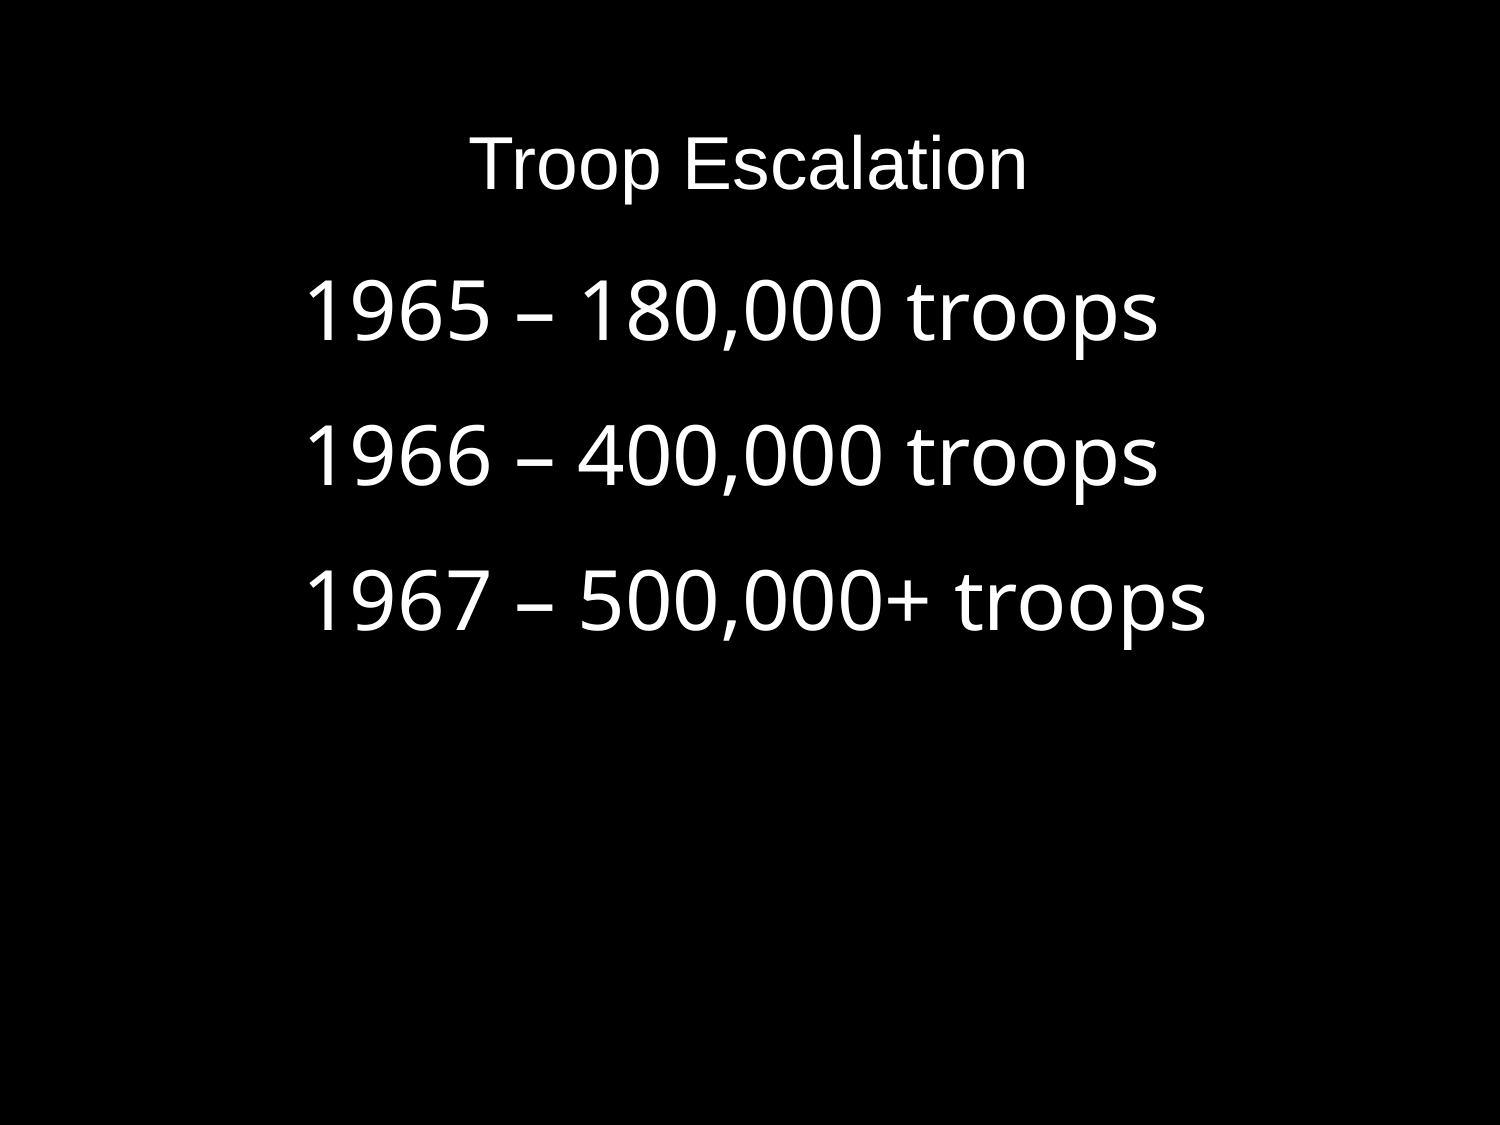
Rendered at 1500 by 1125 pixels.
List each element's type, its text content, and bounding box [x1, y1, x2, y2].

text_box 1965 – 180,000 troops 1966 – 400,000 troops 1967 – 500,000+ troops [288, 249, 1296, 766]
title Troop Escalation [112, 99, 1386, 220]
